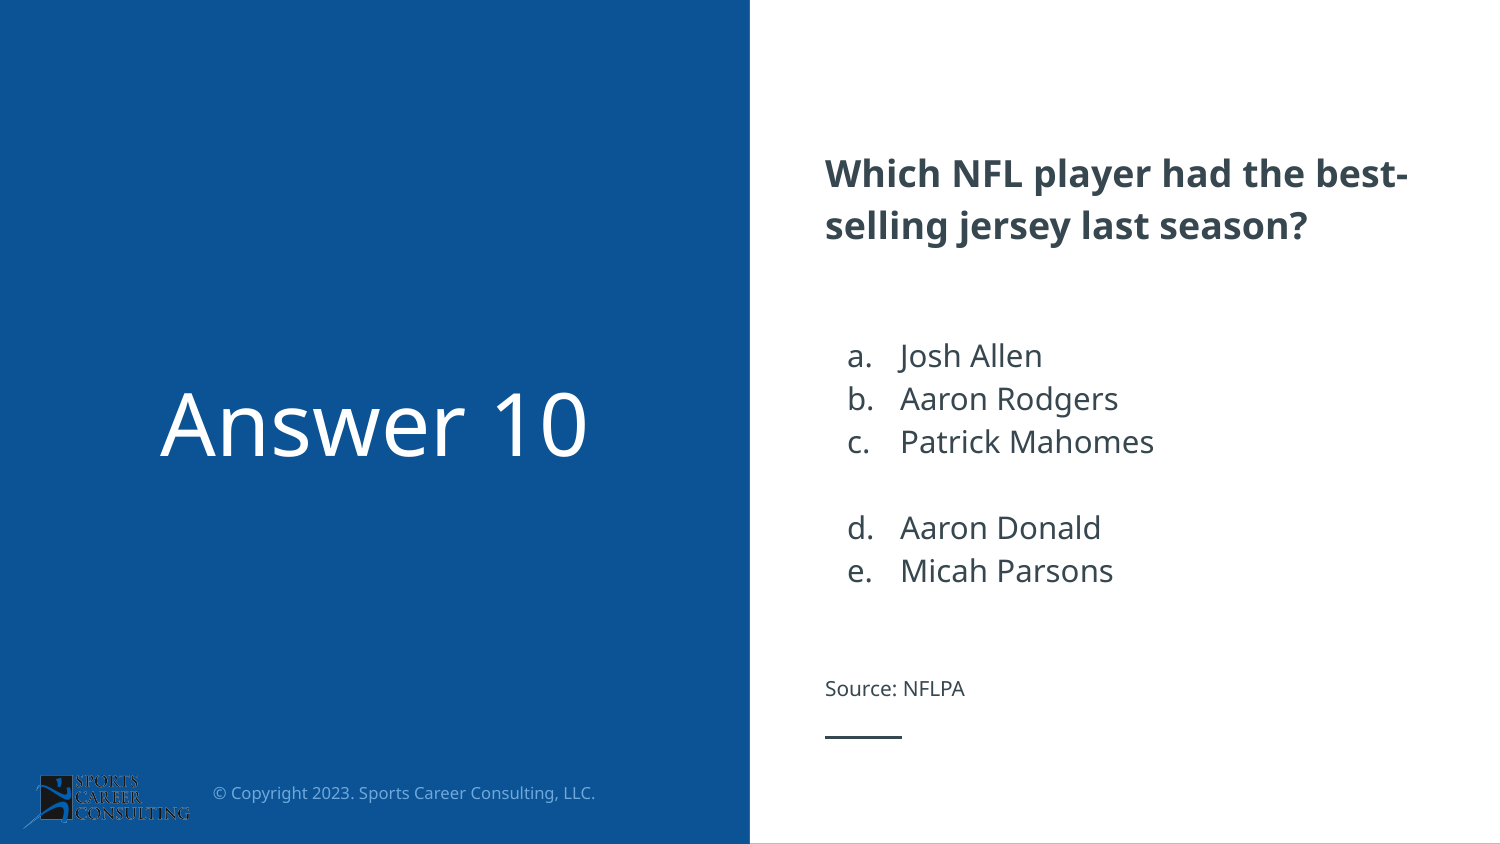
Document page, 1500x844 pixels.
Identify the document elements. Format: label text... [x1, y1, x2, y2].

list Which NFL player had the best-selling jersey last season? Josh Allen Aaron Rodgers Patrick Mahomes Aaron Donald Micah Parsons Source: NFLPA [810, 118, 1455, 725]
picture [22, 774, 190, 829]
title Answer 10 [43, 298, 708, 546]
text_box © Copyright 2023. Sports Career Consulting, LLC. [197, 767, 750, 838]
